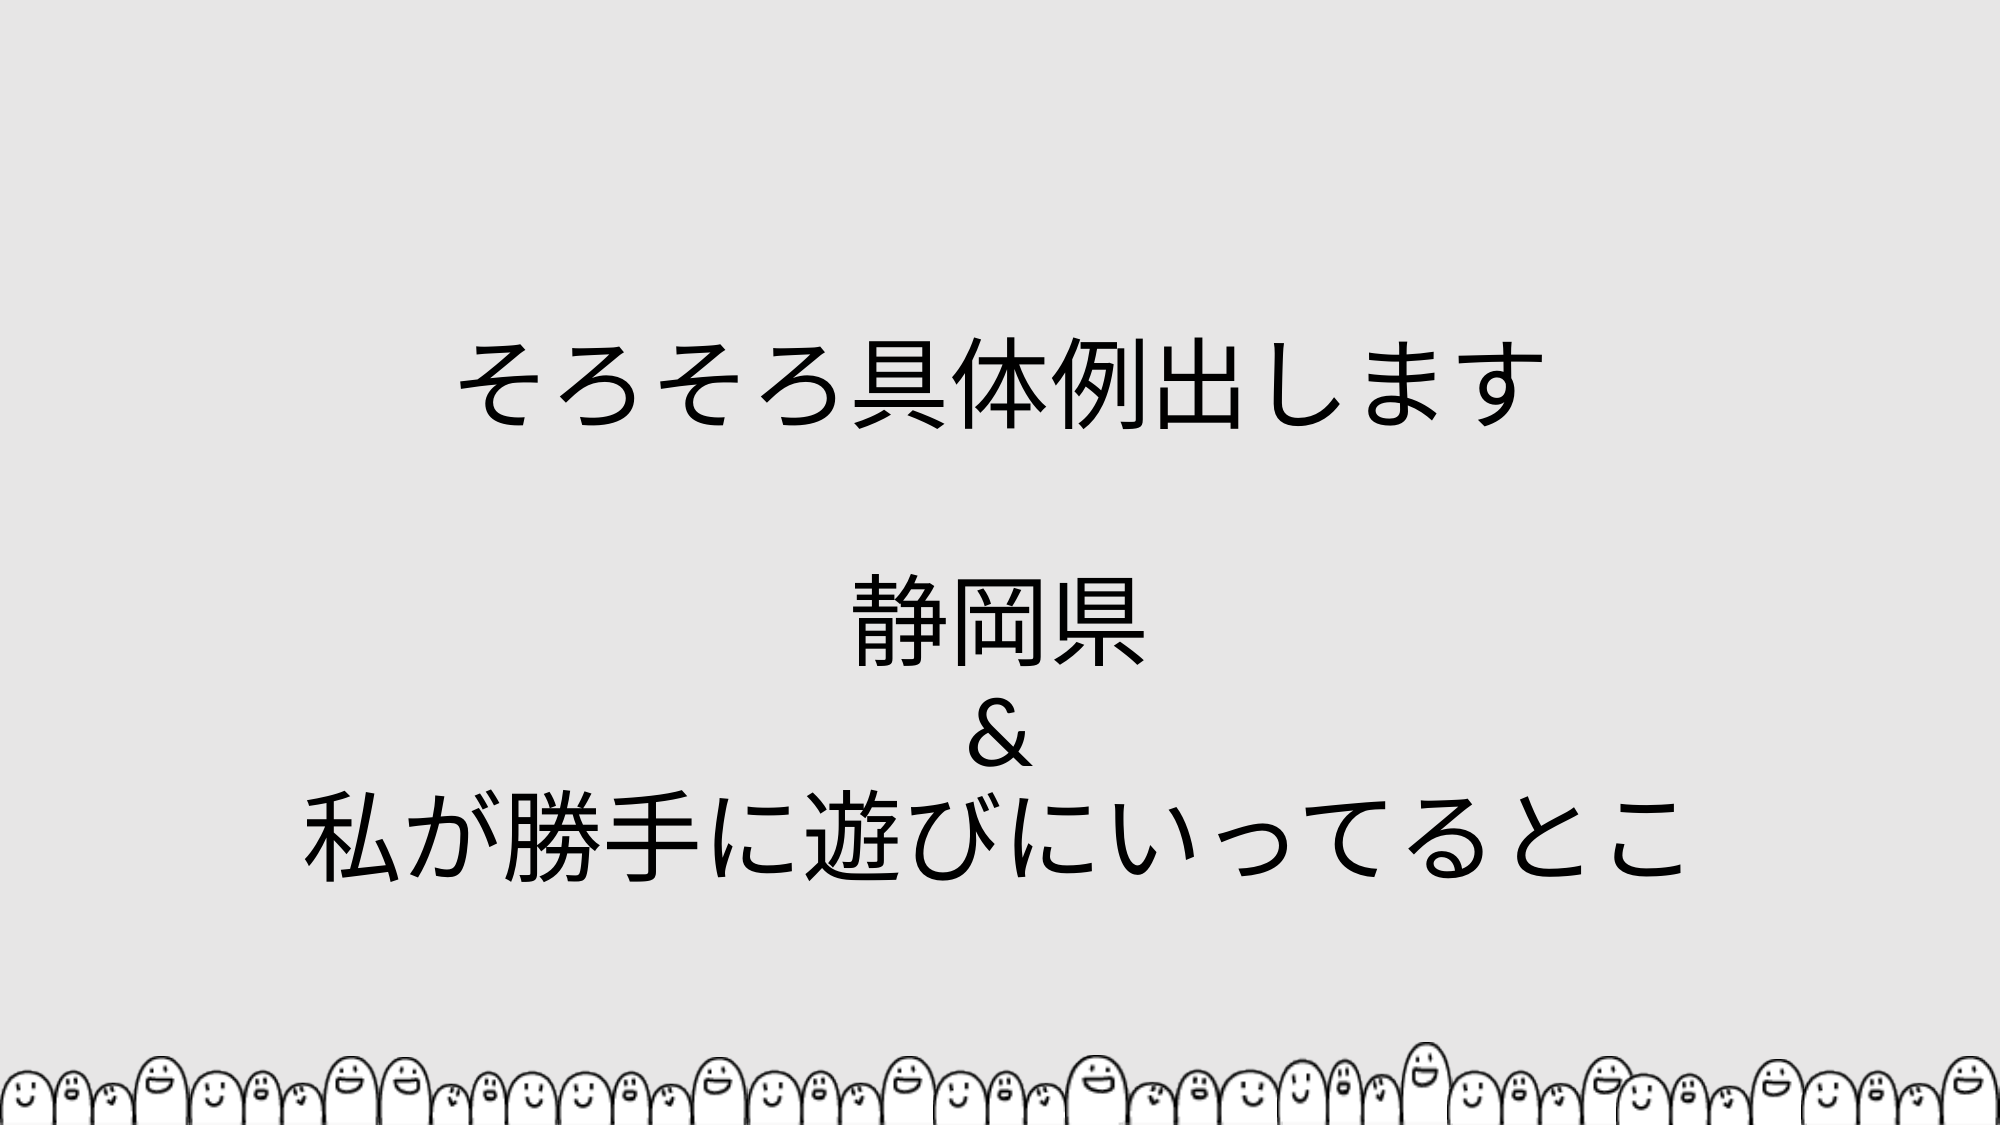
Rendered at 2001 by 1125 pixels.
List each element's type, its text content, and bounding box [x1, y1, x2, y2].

list そろそろ具体例出します 静岡県 & 私が勝手に遊びにいってるとこ [31, 210, 1969, 1022]
picture [0, 1042, 2000, 1125]
